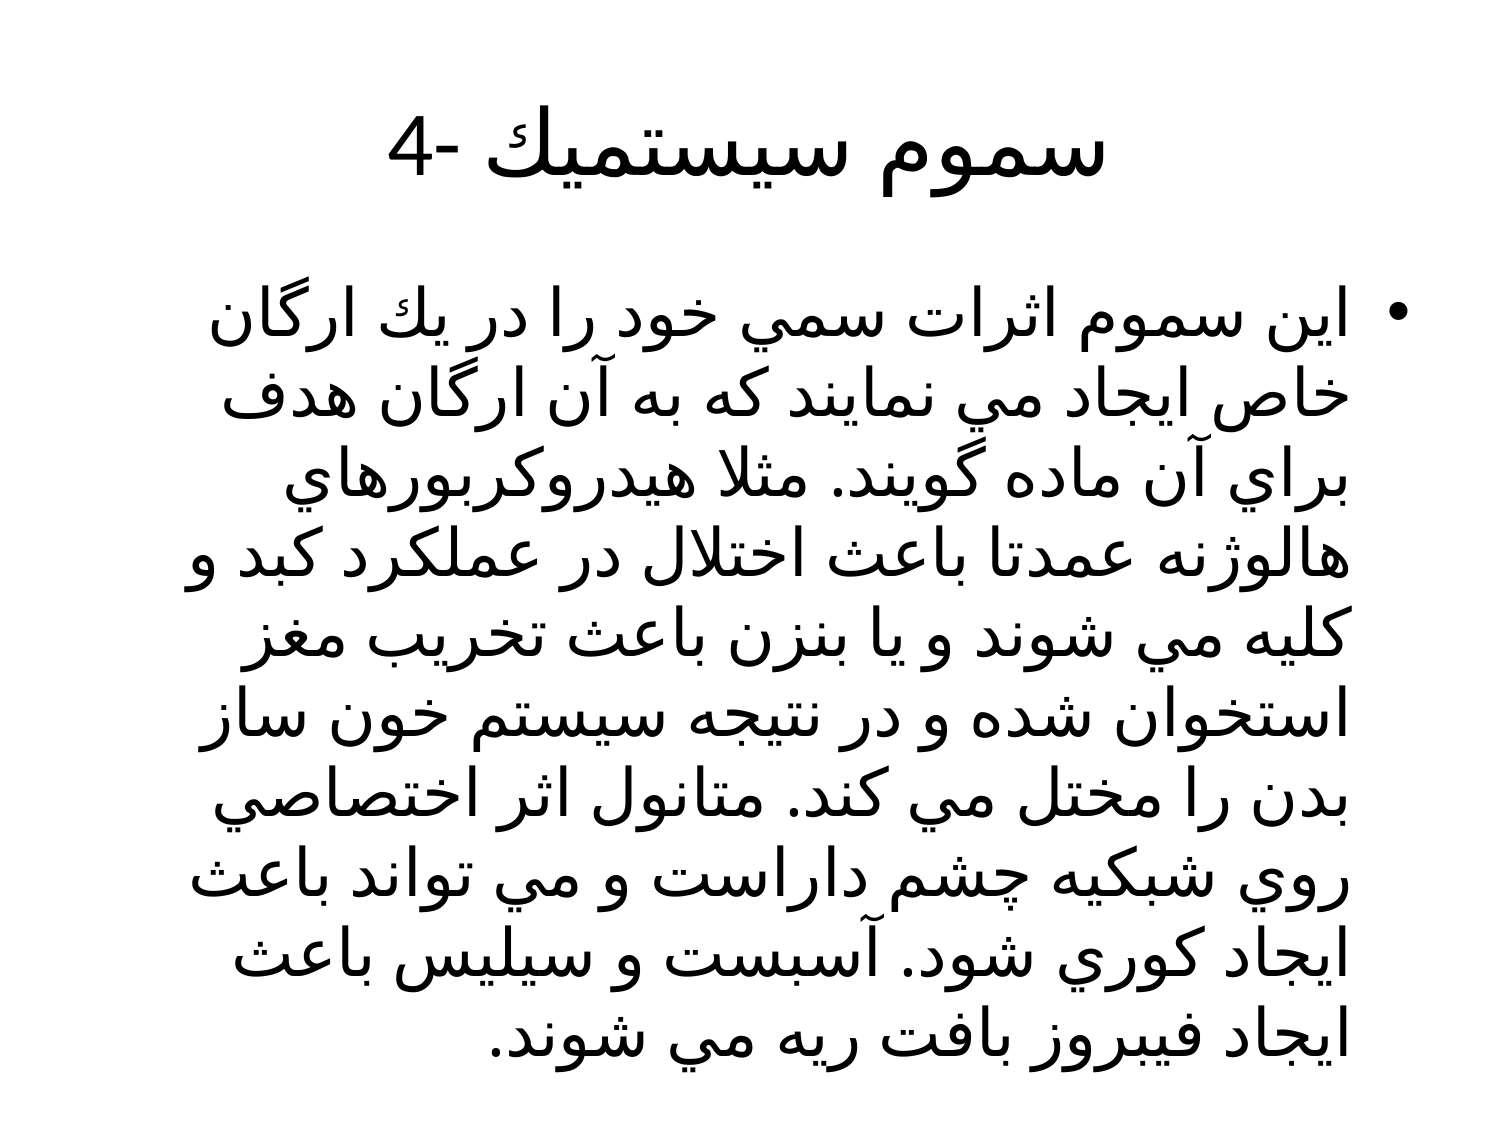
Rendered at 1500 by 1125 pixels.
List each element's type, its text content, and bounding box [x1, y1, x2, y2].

list اين سموم اثرات سمي خود را در يك ارگان خاص ايجاد مي نمايند كه به آن ارگان هدف براي آن ماده گويند. مثلا هيدروكربورهاي هالوژنه عمدتا باعث اختلال در عملكرد كبد و كليه مي شوند و يا بنزن باعث تخريب مغز استخوان شده و در نتيجه سيستم خون ساز بدن را مختل مي كند. متانول اثر اختصاصي روي شبكيه چشم داراست و مي تواند باعث ايجاد كوري شود. آسبست و سيليس باعث ايجاد فيبروز بافت ريه مي شوند. [75, 262, 1425, 1005]
title 4- سموم سيستميك [75, 45, 1425, 233]
